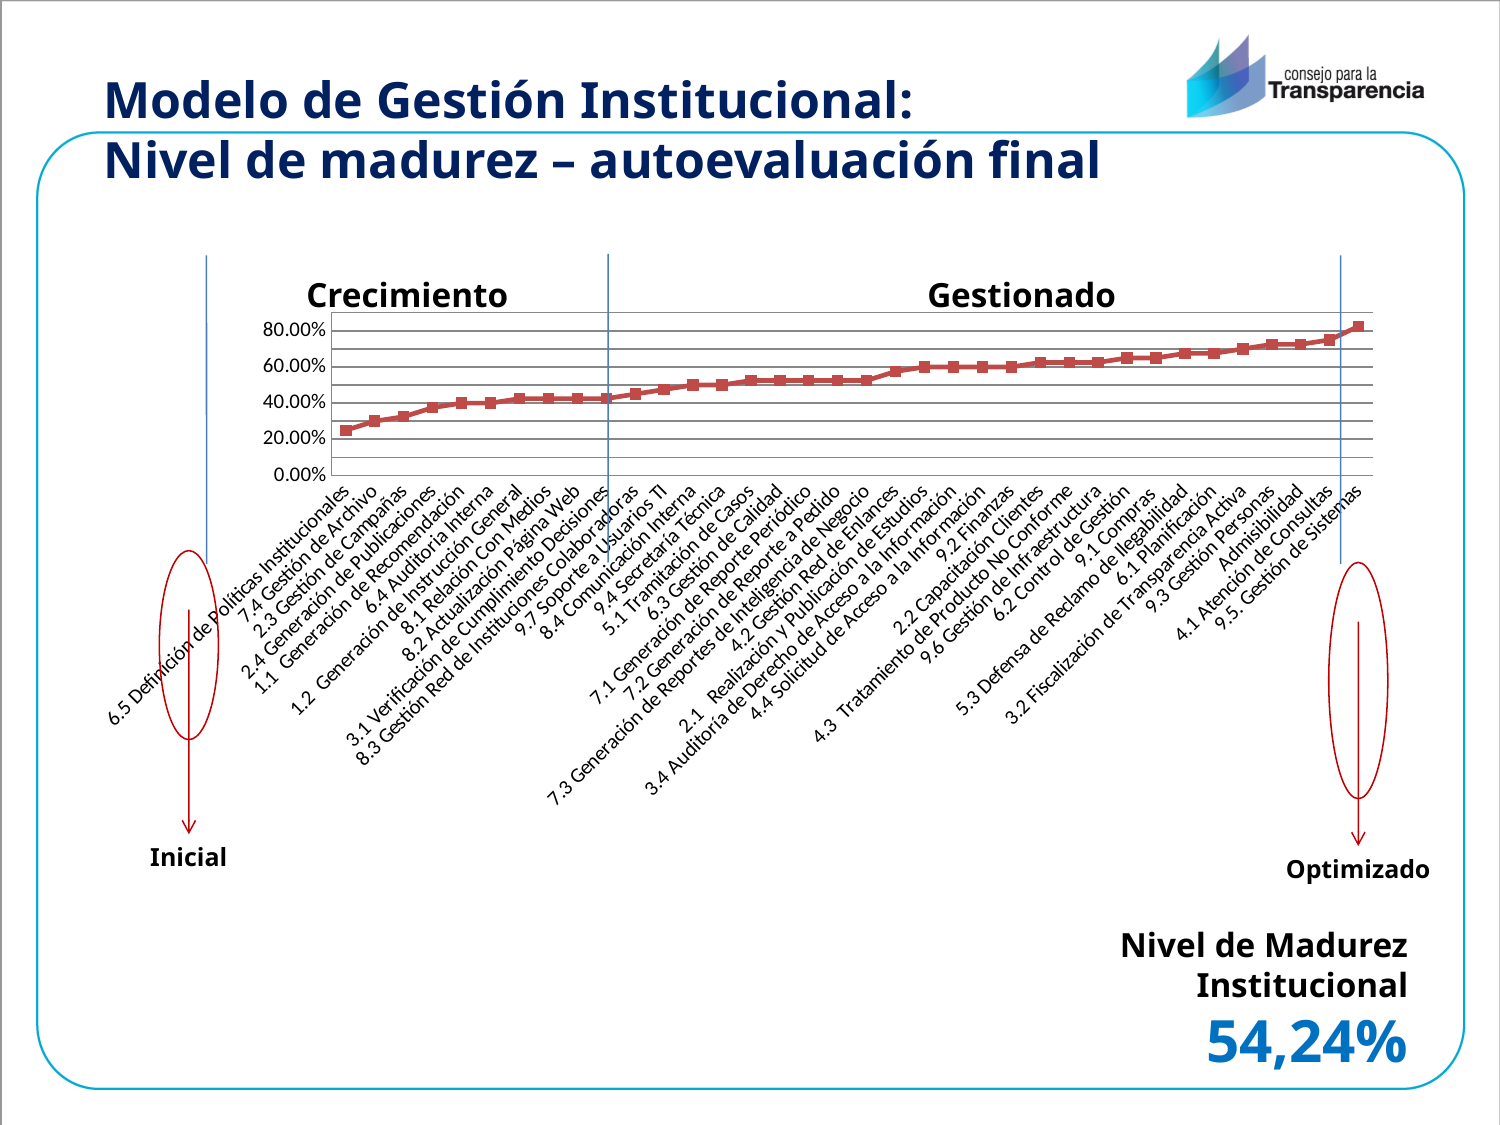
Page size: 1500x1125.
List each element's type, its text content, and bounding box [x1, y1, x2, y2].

chart [76, 302, 1400, 812]
text_box Inicial [88, 834, 290, 879]
title Modelo de Gestión Institucional: Nivel de madurez – autoevaluación final [88, 84, 1364, 173]
picture [0, 0, 1500, 1125]
text_box Nivel de Madurez Institucional 54,24% [891, 916, 1424, 1082]
text_box Crecimiento [230, 267, 585, 301]
text_box Gestionado [844, 267, 1199, 301]
text_box Optimizado [1269, 846, 1447, 891]
